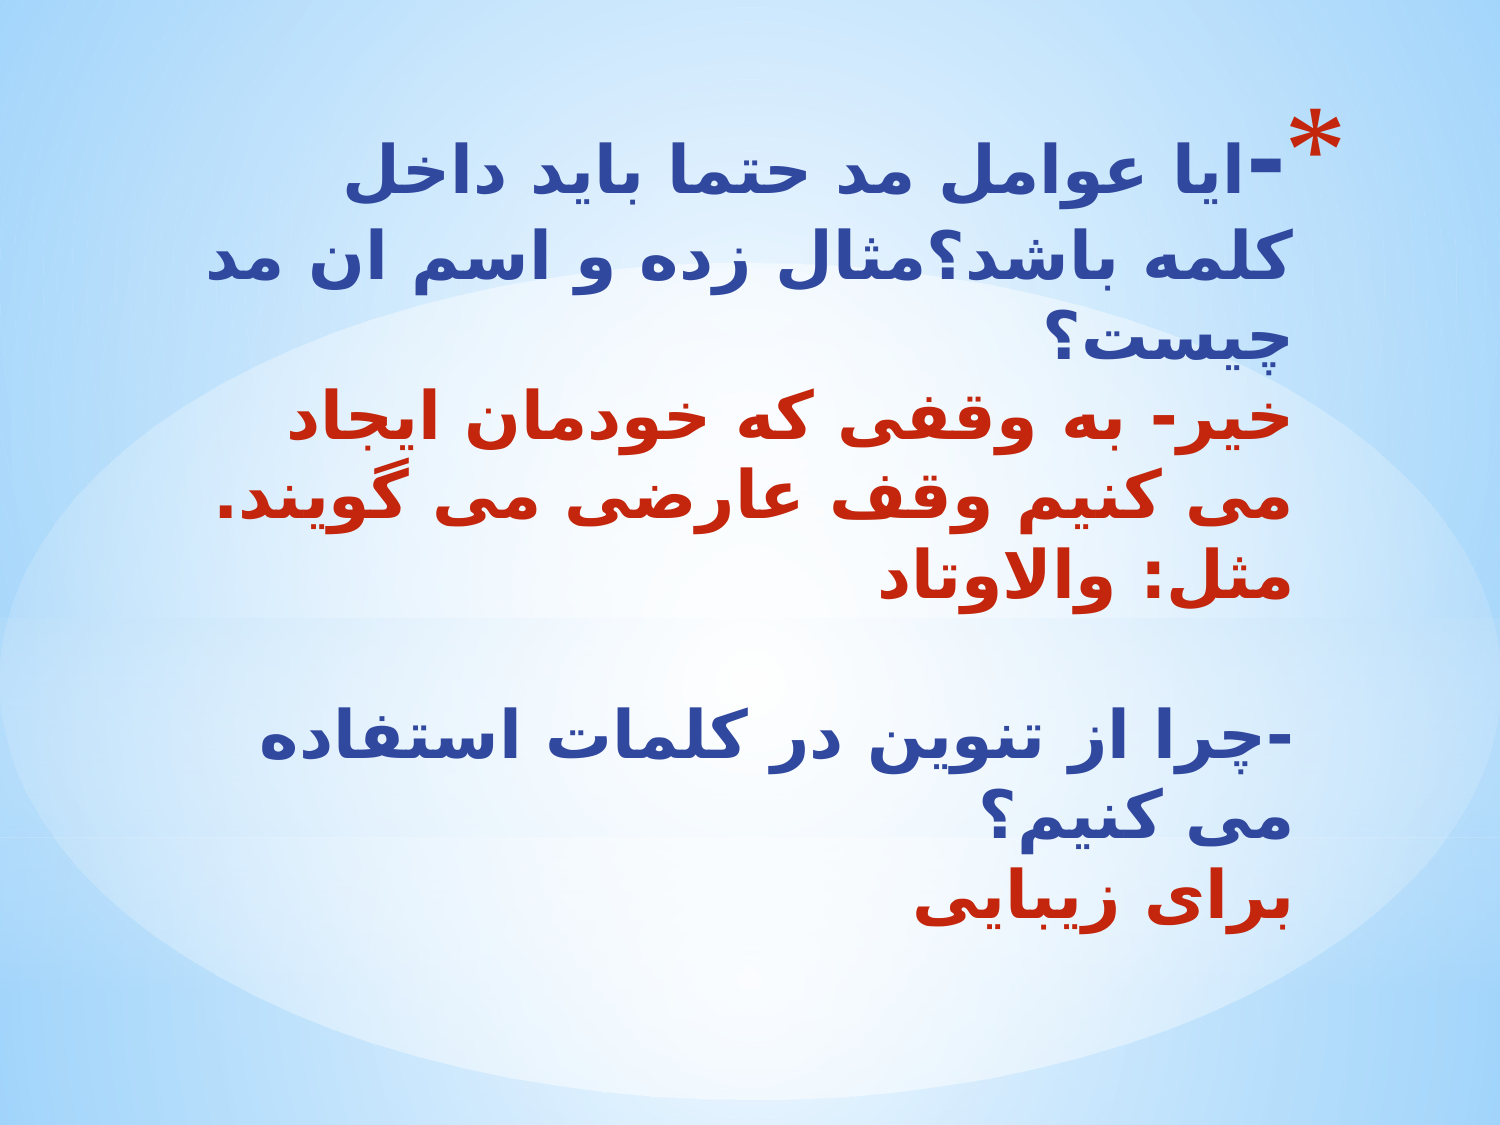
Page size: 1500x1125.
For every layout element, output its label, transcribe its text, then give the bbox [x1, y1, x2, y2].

title -ایا عوامل مد حتما باید داخل کلمه باشد؟مثال زده و اسم ان مد چیست؟ خیر- به وقفی که خودمان ایجاد می کنیم وقف عارضی می گویند. مثل: والاوتاد -چرا از تنوین در کلمات استفاده می کنیم؟ برای زیبایی [159, 90, 1363, 1000]
